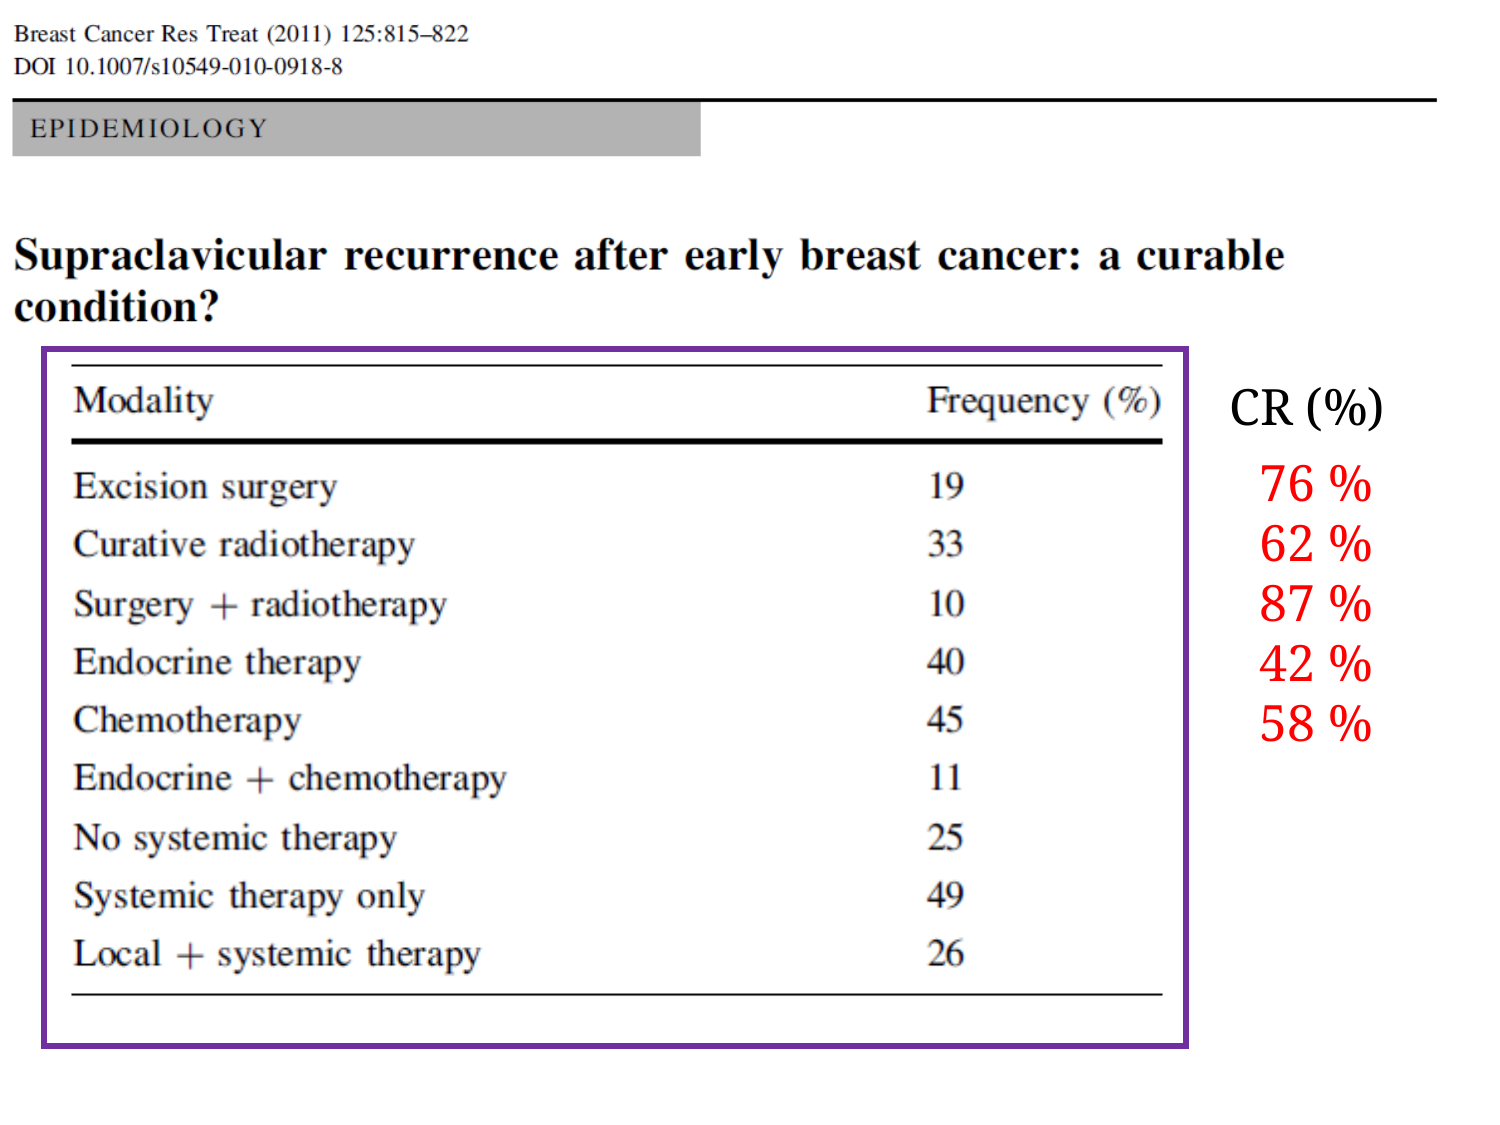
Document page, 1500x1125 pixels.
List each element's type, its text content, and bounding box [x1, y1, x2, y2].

text_box CR (%) [1214, 367, 1459, 443]
picture [46, 351, 1184, 1044]
picture [0, 0, 1500, 344]
text_box 76 % 62 % 87 % 42 % 58 % [1244, 444, 1388, 819]
